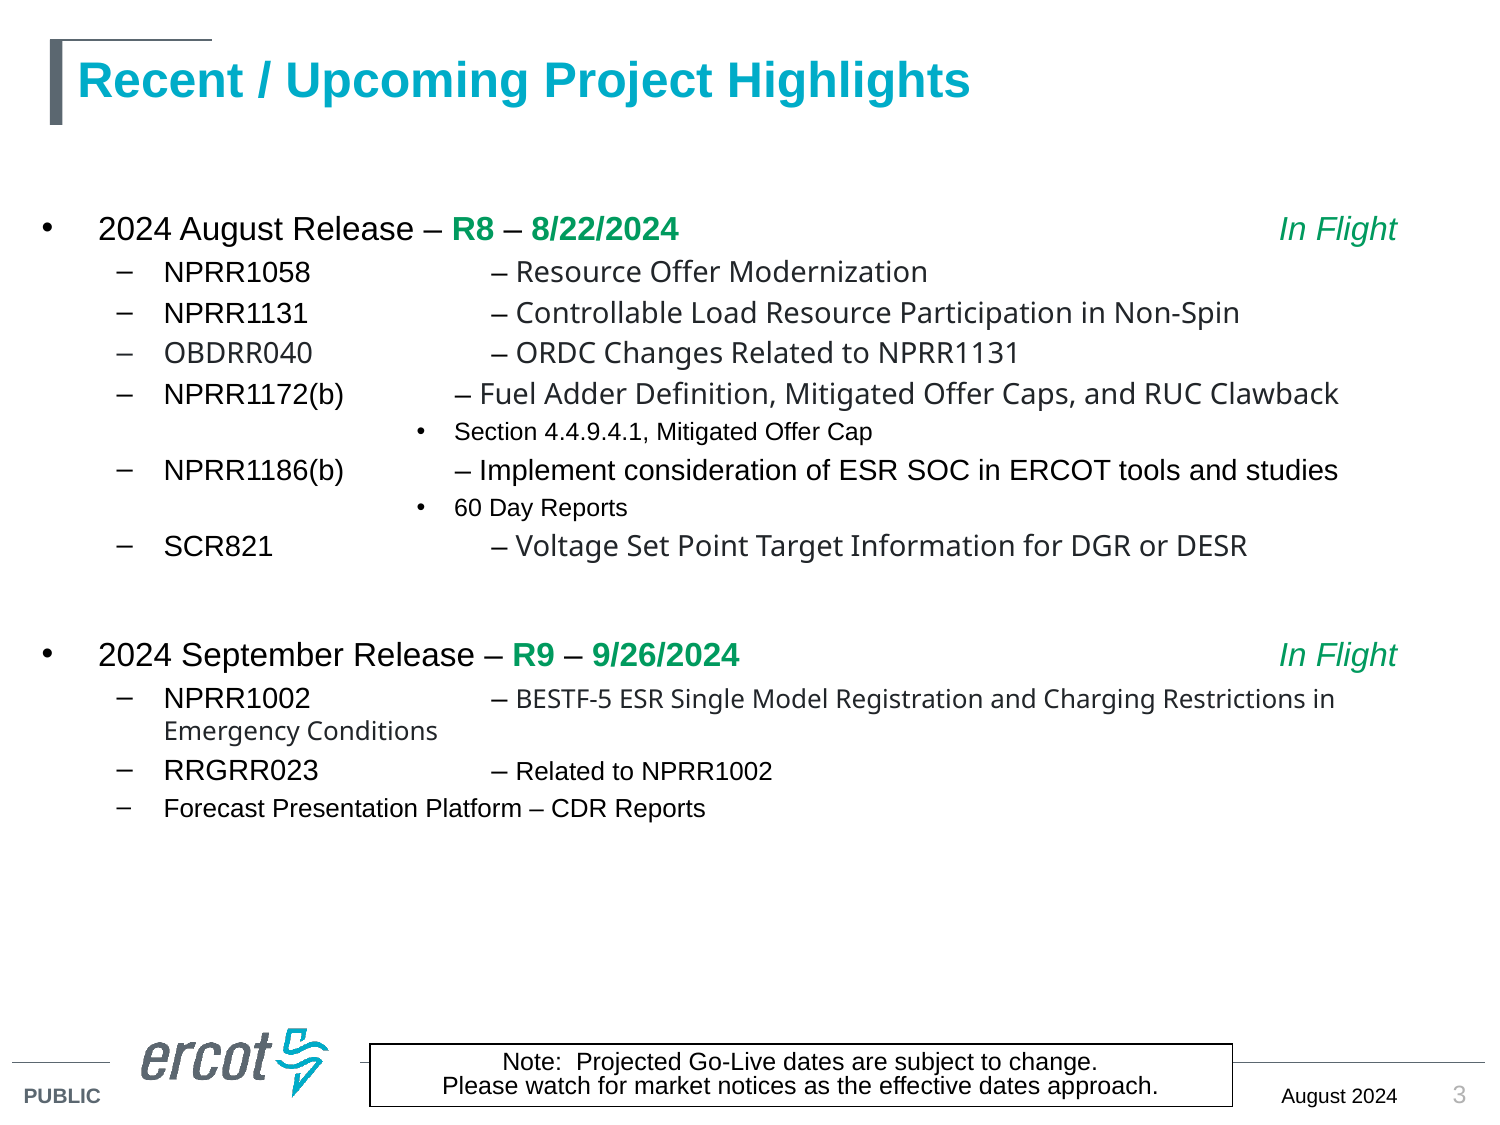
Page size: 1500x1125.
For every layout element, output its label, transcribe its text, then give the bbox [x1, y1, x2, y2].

title Recent / Upcoming Project Highlights [62, 39, 1038, 118]
slide_number 3 [1437, 1076, 1475, 1112]
text_box Note: Projected Go-Live dates are subject to change. Please watch for market notices as the effective dates approach. [369, 1043, 1233, 1107]
picture [137, 1024, 332, 1100]
list 2024 August Release – R8 – 8/22/2024 In Flight NPRR1058 – Resource Offer Modernization NPRR1131 – Controllable Load Resource Participation in Non-Spin OBDRR040 – ORDC Changes Related to NPRR1131 NPRR1172(b) – Fuel Adder Definition, Mitigated Offer Caps, and RUC Clawback Section 4.4.9.4.1, Mitigated Offer Cap NPRR1186(b) – Implement consideration of ESR SOC in ERCOT tools and studies 60 Day Reports SCR821 – Voltage Set Point Target Information for DGR or DESR 2024 September Release – R9 – 9/26/2024 In Flight NPRR1002 – BESTF-5 ESR Single Model Registration and Charging Restrictions in Emergency Conditions RRGRR023 – Related to NPRR1002 Forecast Presentation Platform – CDR Reports [26, 200, 1463, 925]
